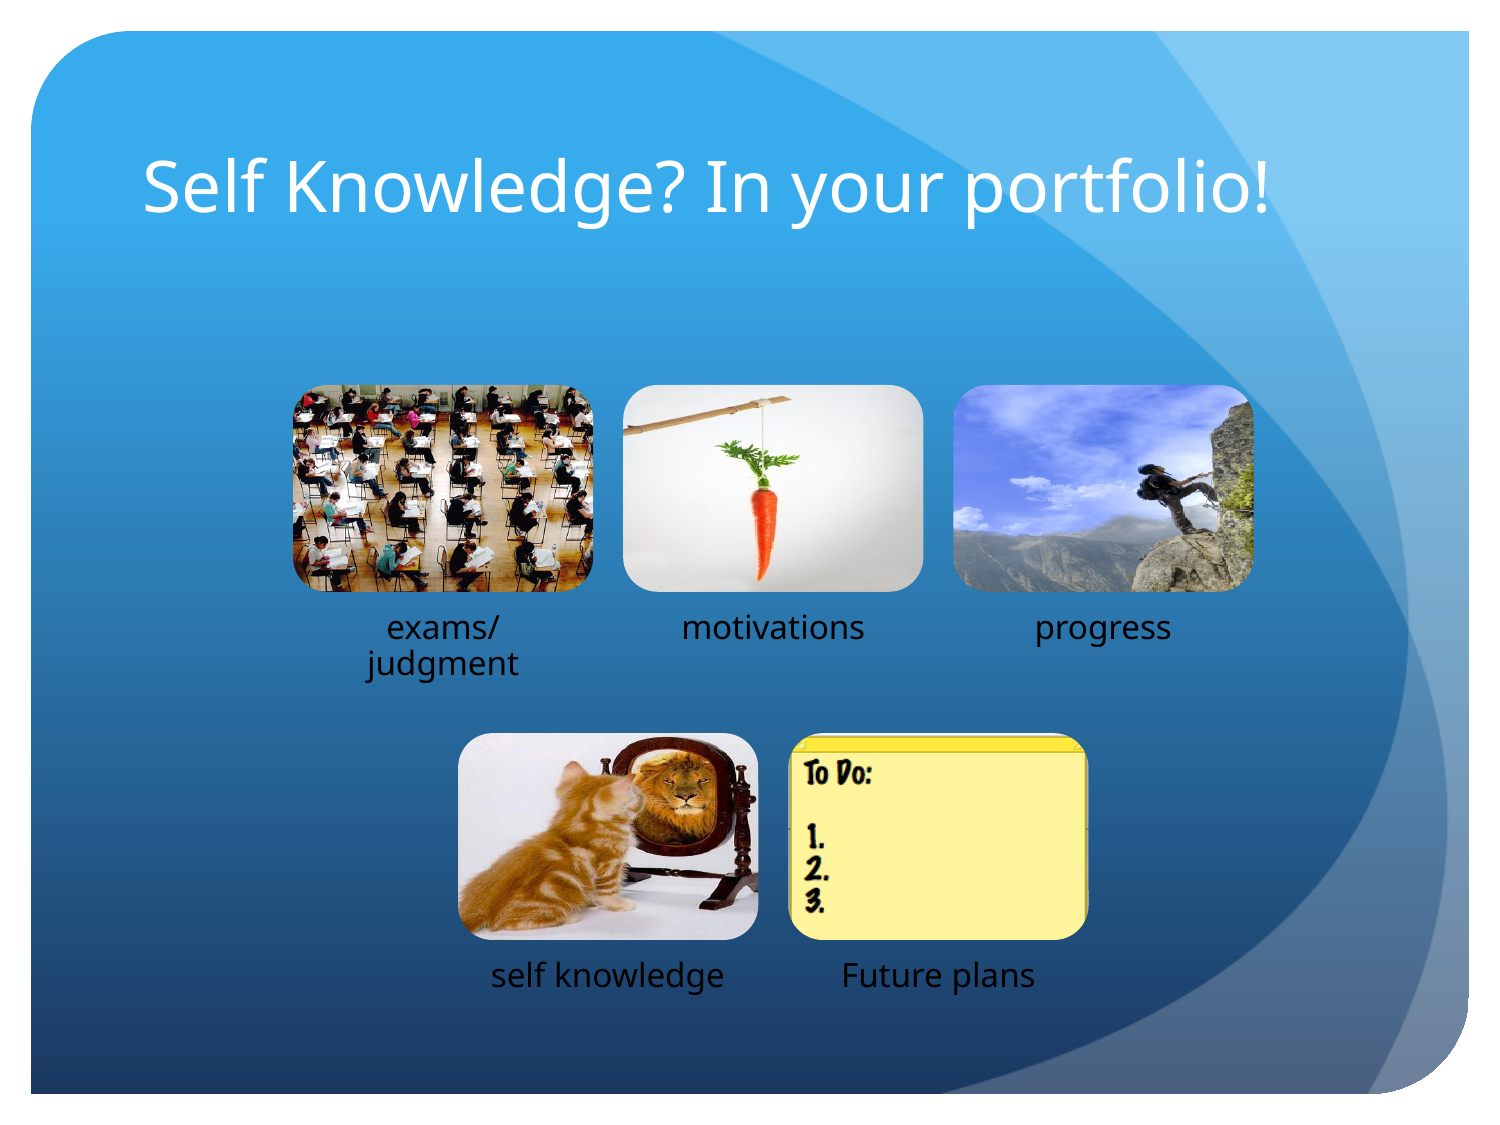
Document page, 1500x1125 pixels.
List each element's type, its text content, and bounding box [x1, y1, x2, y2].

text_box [273, 384, 1274, 1052]
title Self Knowledge? In your portfolio! [127, 62, 1372, 234]
picture [24, 30, 1473, 1094]
